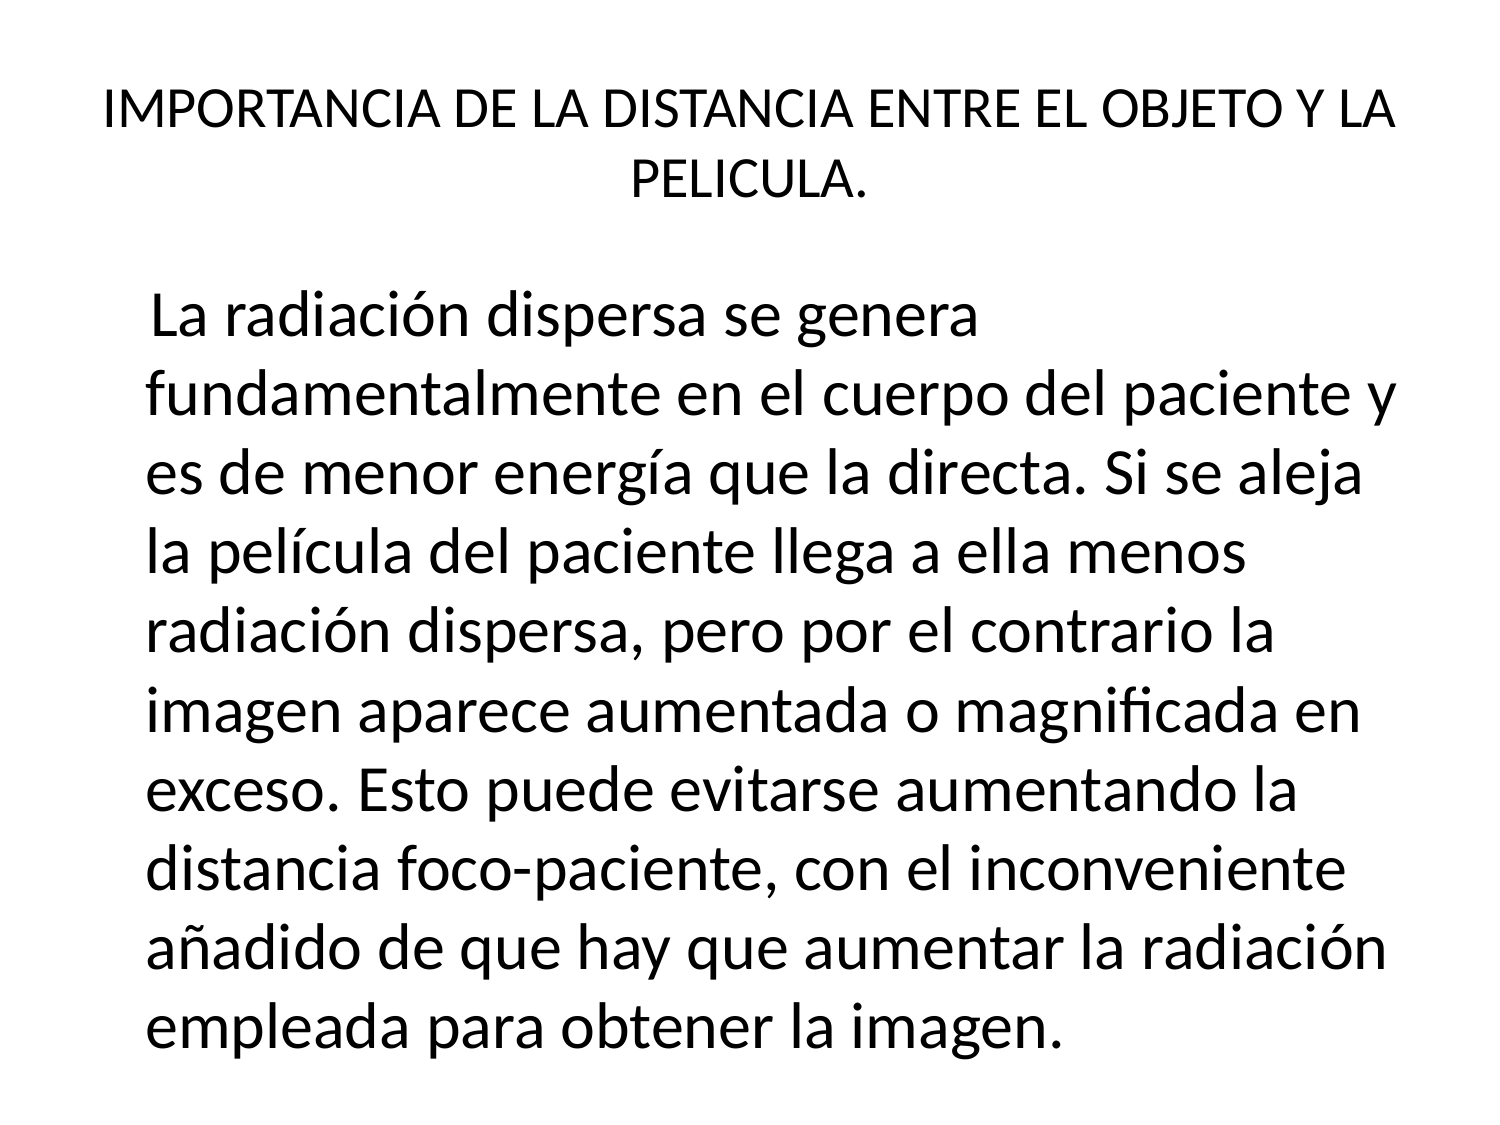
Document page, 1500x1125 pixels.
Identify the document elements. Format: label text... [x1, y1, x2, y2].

title IMPORTANCIA DE LA DISTANCIA ENTRE EL OBJETO Y LA PELICULA. [75, 45, 1425, 233]
list La radiación dispersa se genera fundamentalmente en el cuerpo del paciente y es de menor energía que la directa. Si se aleja la película del paciente llega a ella menos radiación dispersa, pero por el contrario la imagen aparece aumentada o magnificada en exceso. Esto puede evitarse aumentando la distancia foco-paciente, con el inconveniente añadido de que hay que aumentar la radiación empleada para obtener la imagen. [75, 262, 1425, 1071]
